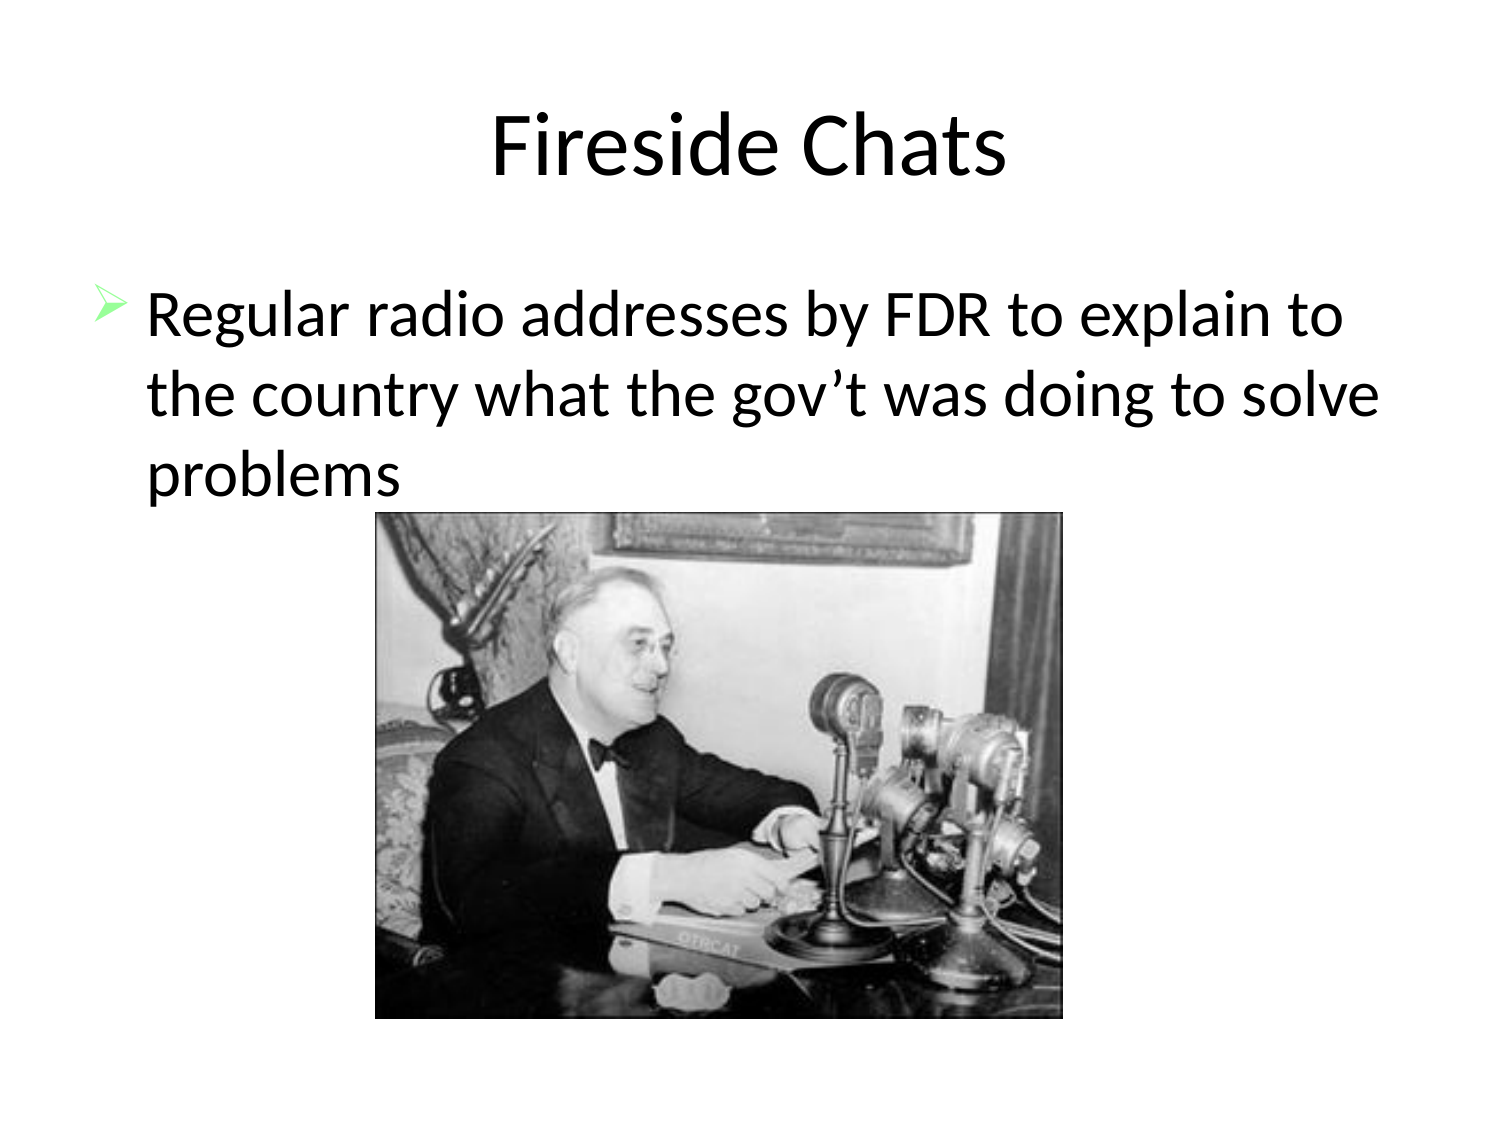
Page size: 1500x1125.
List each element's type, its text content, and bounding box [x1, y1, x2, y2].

list Regular radio addresses by FDR to explain to the country what the gov’t was doing to solve problems [75, 262, 1425, 1005]
title Fireside Chats [75, 45, 1425, 233]
picture [374, 512, 1063, 1020]
